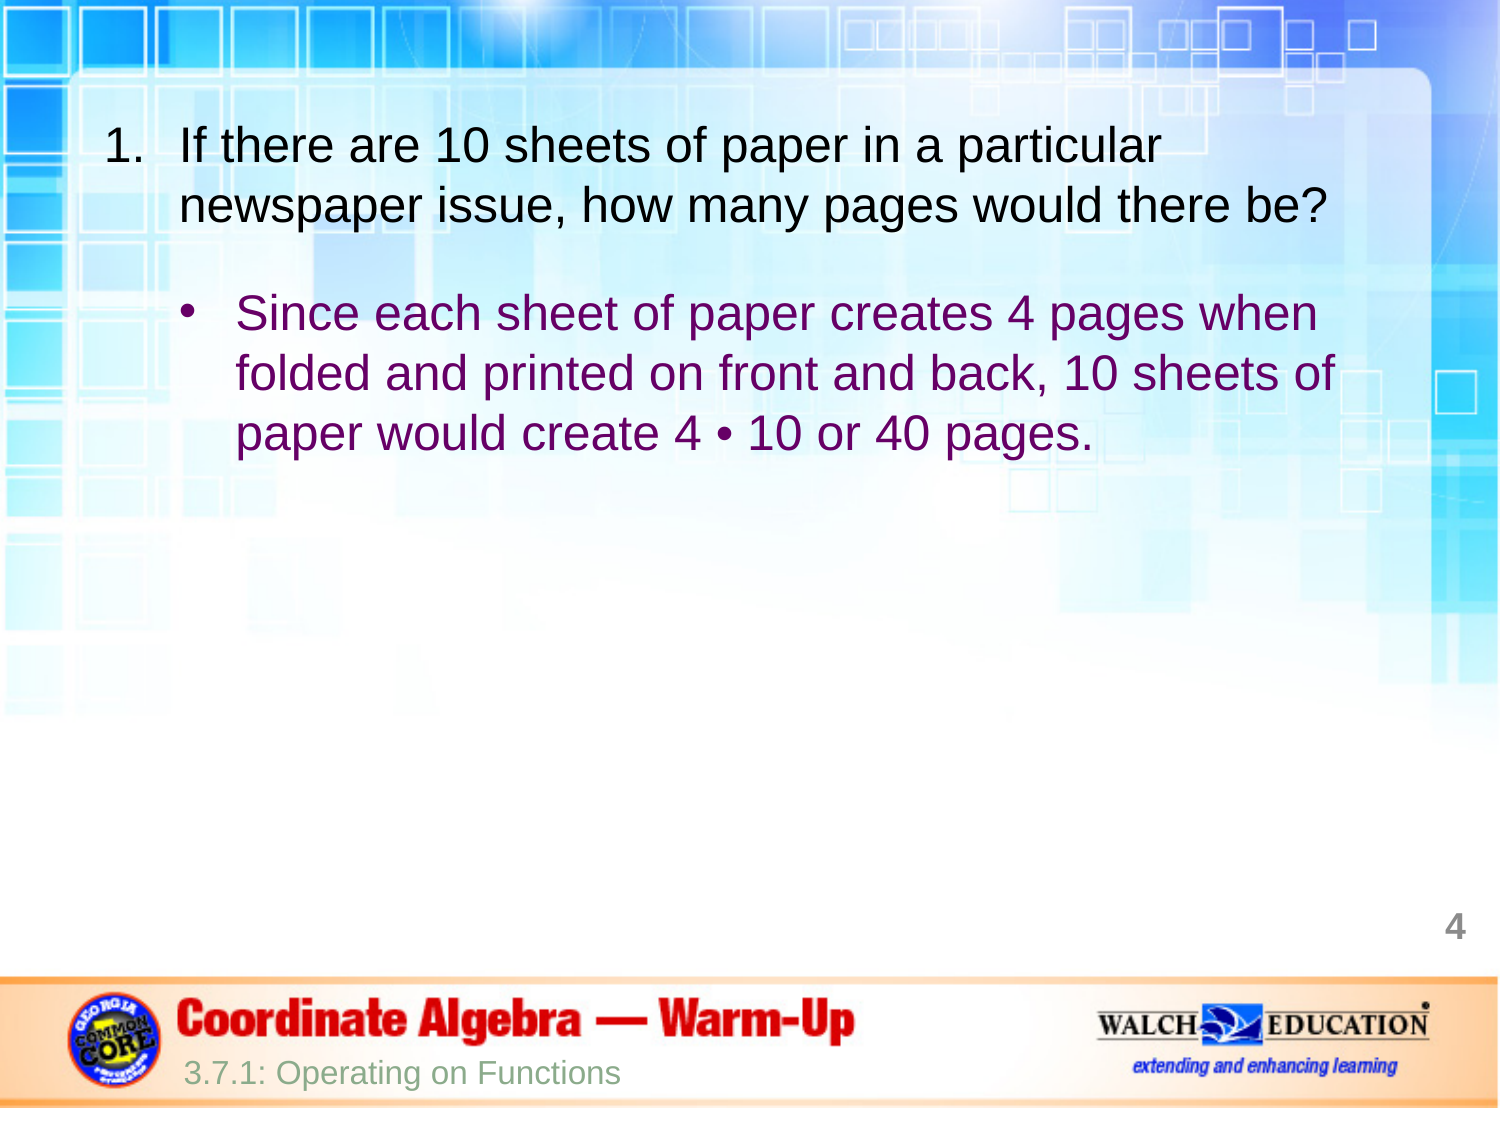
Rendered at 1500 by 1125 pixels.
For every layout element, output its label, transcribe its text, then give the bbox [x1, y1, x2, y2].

picture [0, 0, 1500, 1108]
footer 3.7.1: Operating on Functions [168, 1048, 1067, 1094]
subtitle If there are 10 sheets of paper in a particular newspaper issue, how many pages would there be? Since each sheet of paper creates 4 pages when folded and printed on front and back, 10 sheets of paper would create 4 • 10 or 40 pages. [89, 105, 1390, 925]
slide_number 4 [1361, 901, 1481, 949]
text_box [1441, 924, 1472, 1001]
